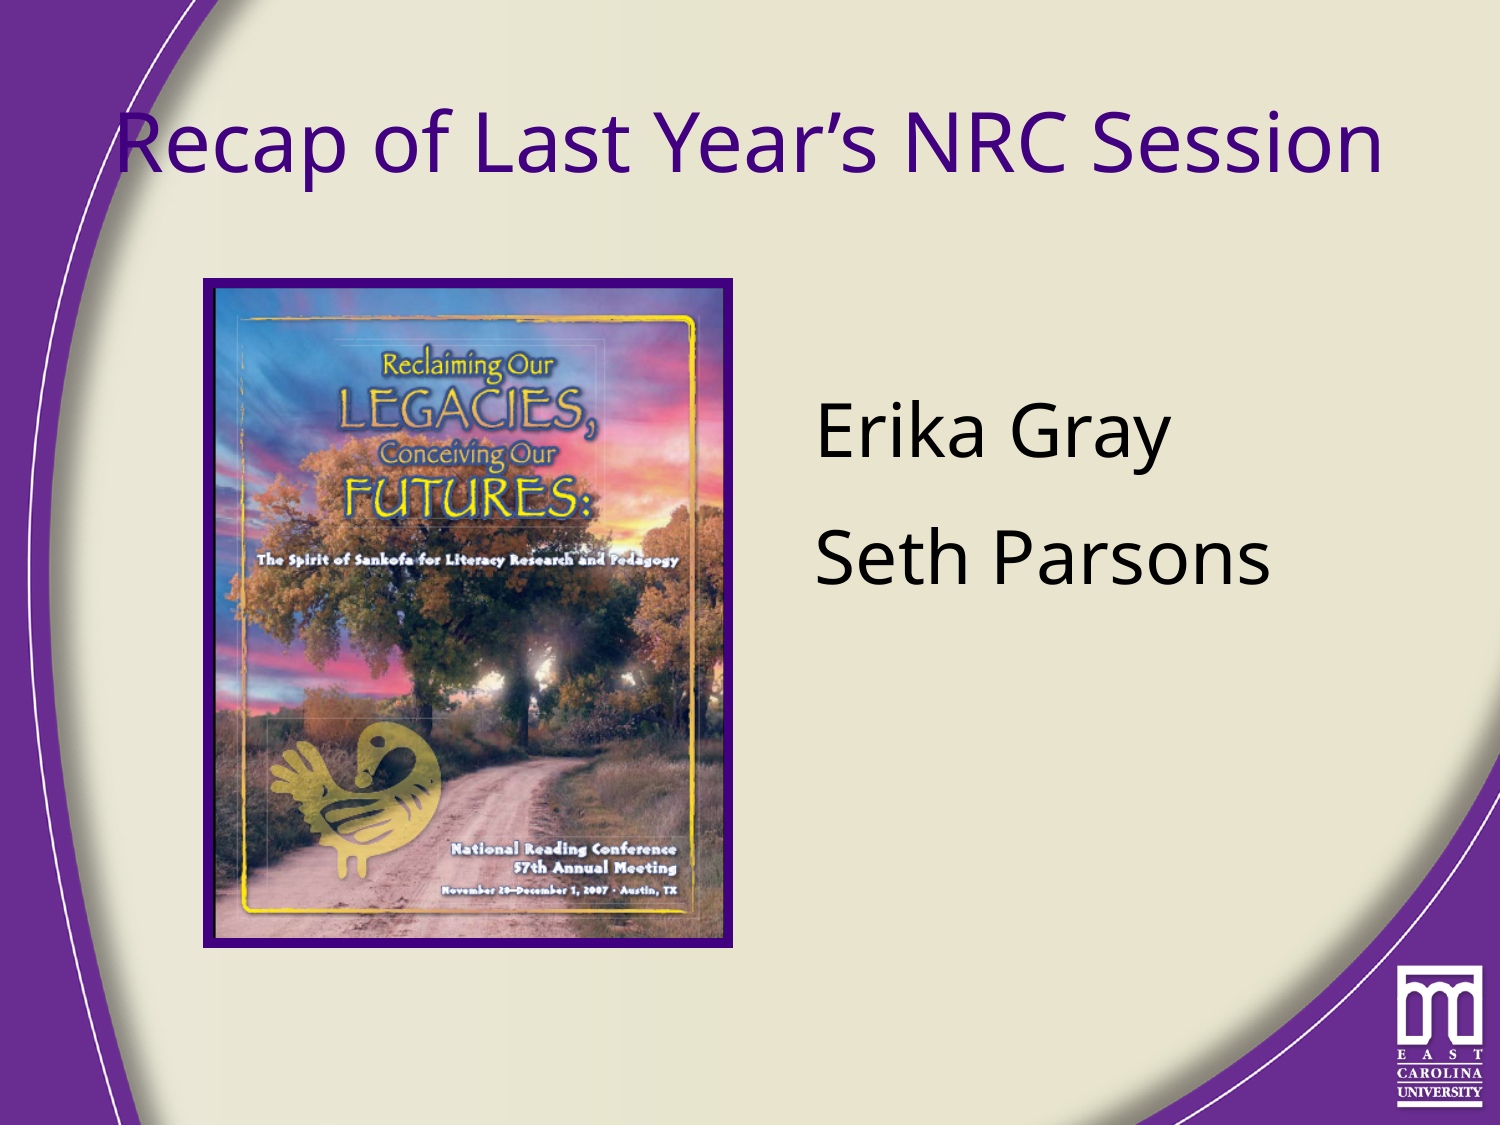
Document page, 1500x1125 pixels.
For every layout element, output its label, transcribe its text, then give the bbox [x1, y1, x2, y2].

title Recap of Last Year’s NRC Session [74, 44, 1426, 233]
text_box Erika Gray Seth Parsons [800, 375, 1438, 608]
picture [0, 0, 1500, 1125]
